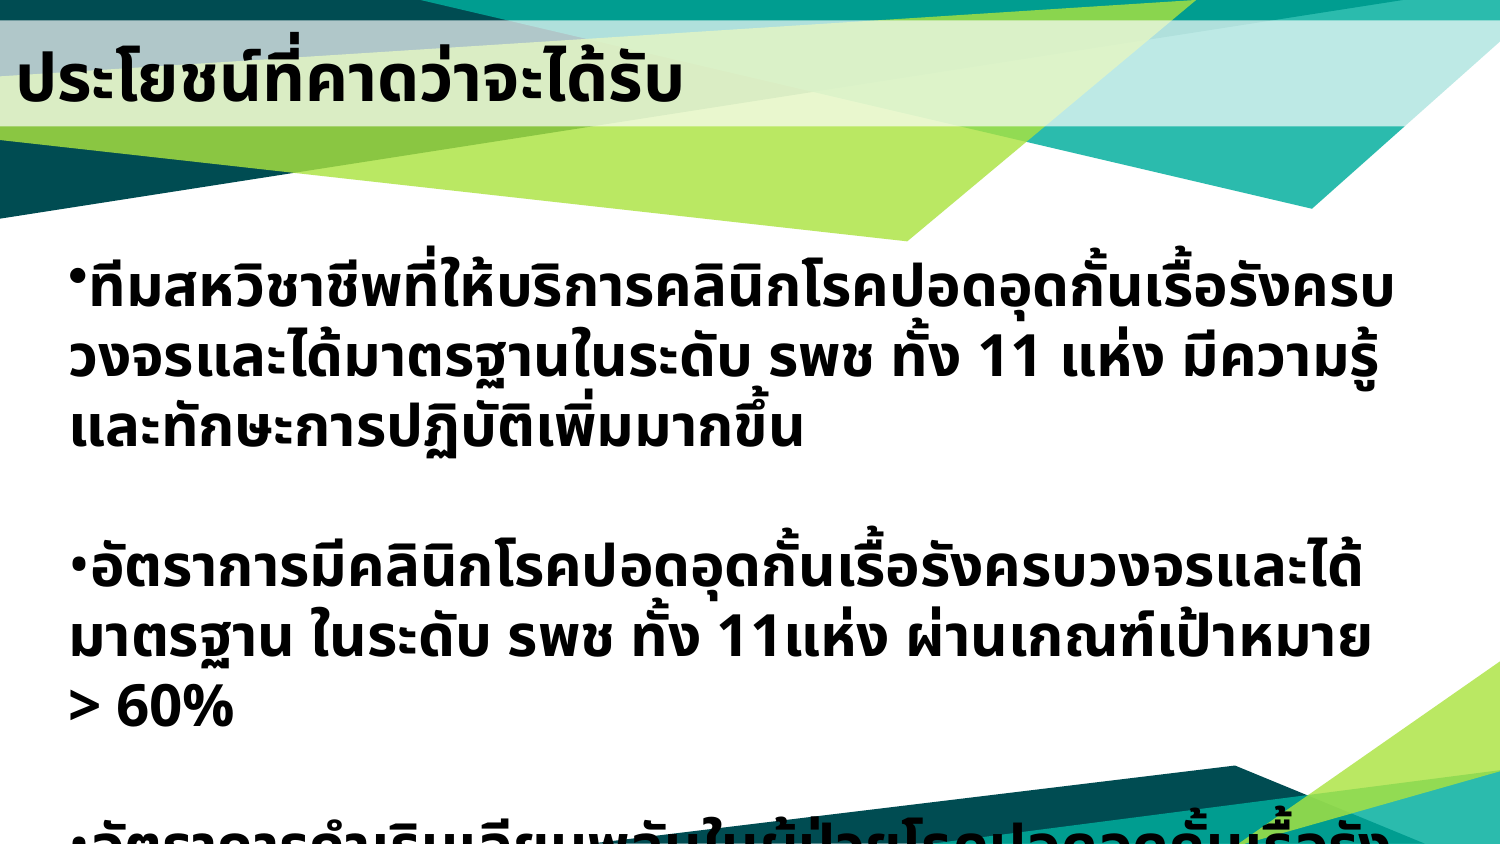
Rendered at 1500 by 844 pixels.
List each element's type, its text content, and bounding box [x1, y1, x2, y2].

title ประโยชน์ที่คาดว่าจะได้รับ [0, 20, 1500, 127]
list ทีมสหวิชาชีพที่ให้บริการคลินิกโรคปอดอุดกั้นเรื้อรังครบวงจรและได้มาตรฐานในระดับ รพช ทั้ง 11 แห่ง มีความรู้และทักษะการปฏิบัติเพิ่มมากขึ้น อัตราการมีคลินิกโรคปอดอุดกั้นเรื้อรังครบวงจรและได้มาตรฐาน ในระดับ รพช ทั้ง 11แห่ง ผ่านเกณฑ์เป้าหมาย > 60% อัตราการกำเริบเฉียบพลันในผู้ป่วยโรคปอดอุดกั้นเรื้อรัง <130% [53, 232, 1424, 796]
